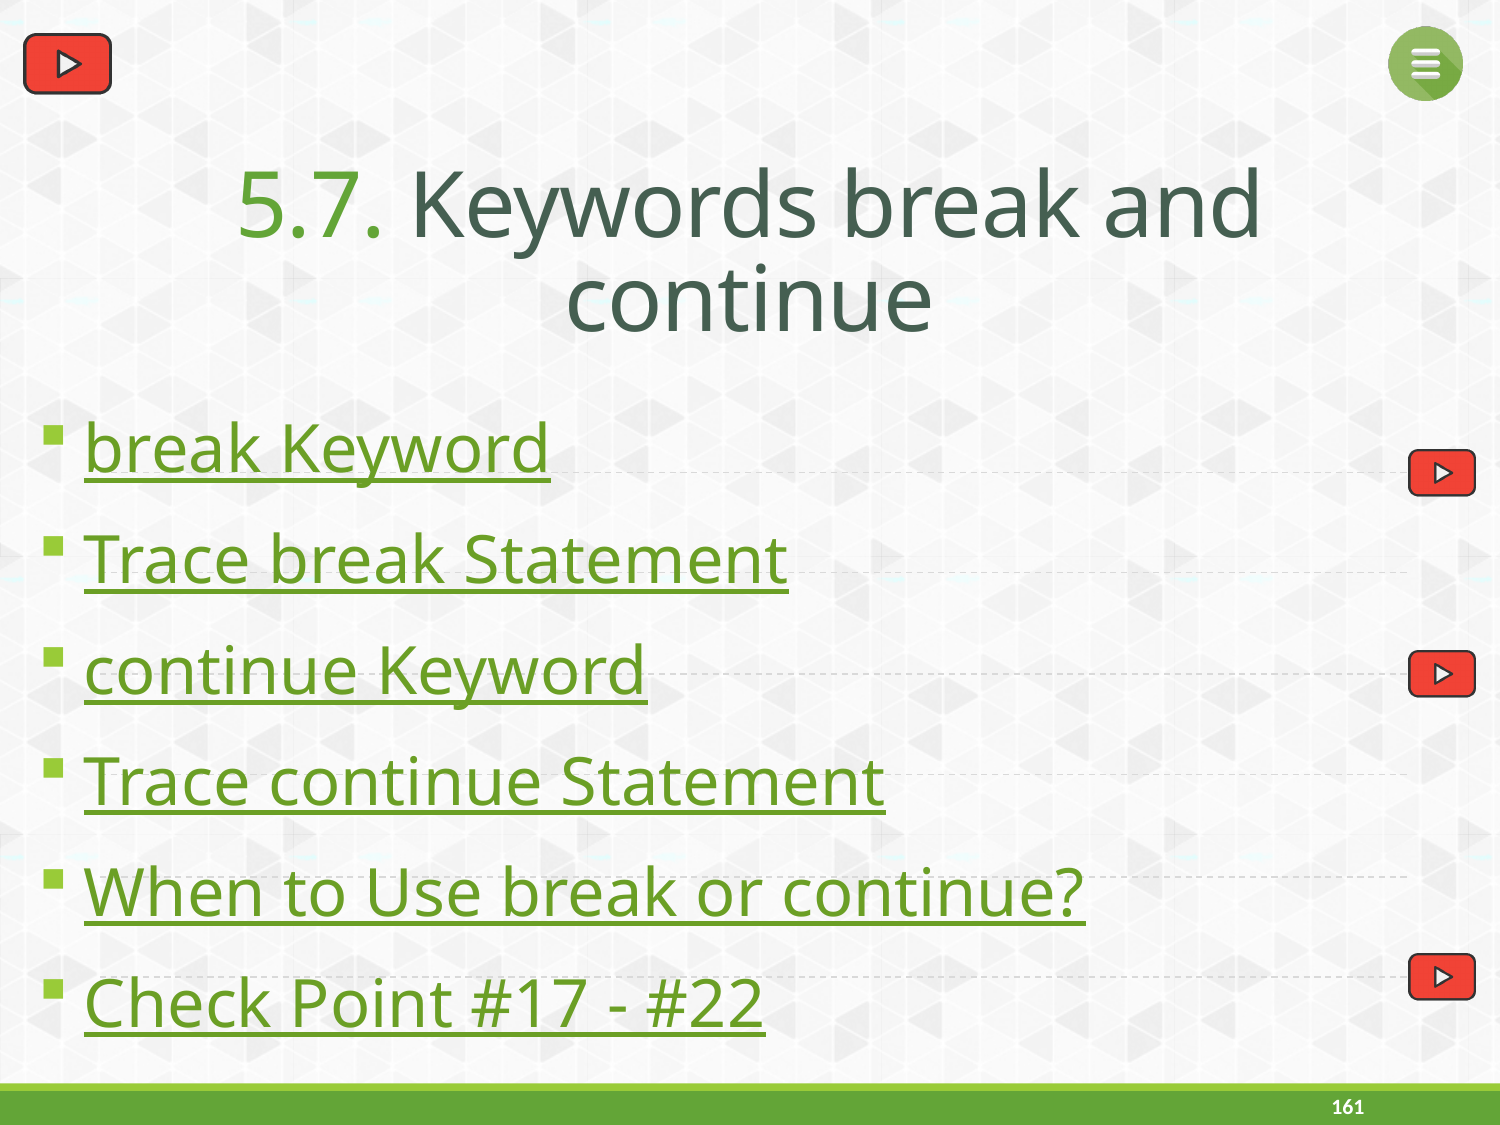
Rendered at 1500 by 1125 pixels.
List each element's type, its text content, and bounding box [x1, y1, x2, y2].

picture [0, 0, 1500, 1083]
title 5.7. Keywords break and continue [23, 112, 1476, 399]
list break Keyword Trace break Statement continue Keyword Trace continue Statement When to Use break or continue? Check Point #17 - #22 [23, 399, 1476, 1078]
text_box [99, 942, 1477, 1012]
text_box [99, 639, 1477, 709]
slide_number 161 [1218, 1090, 1380, 1121]
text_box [99, 437, 1477, 507]
